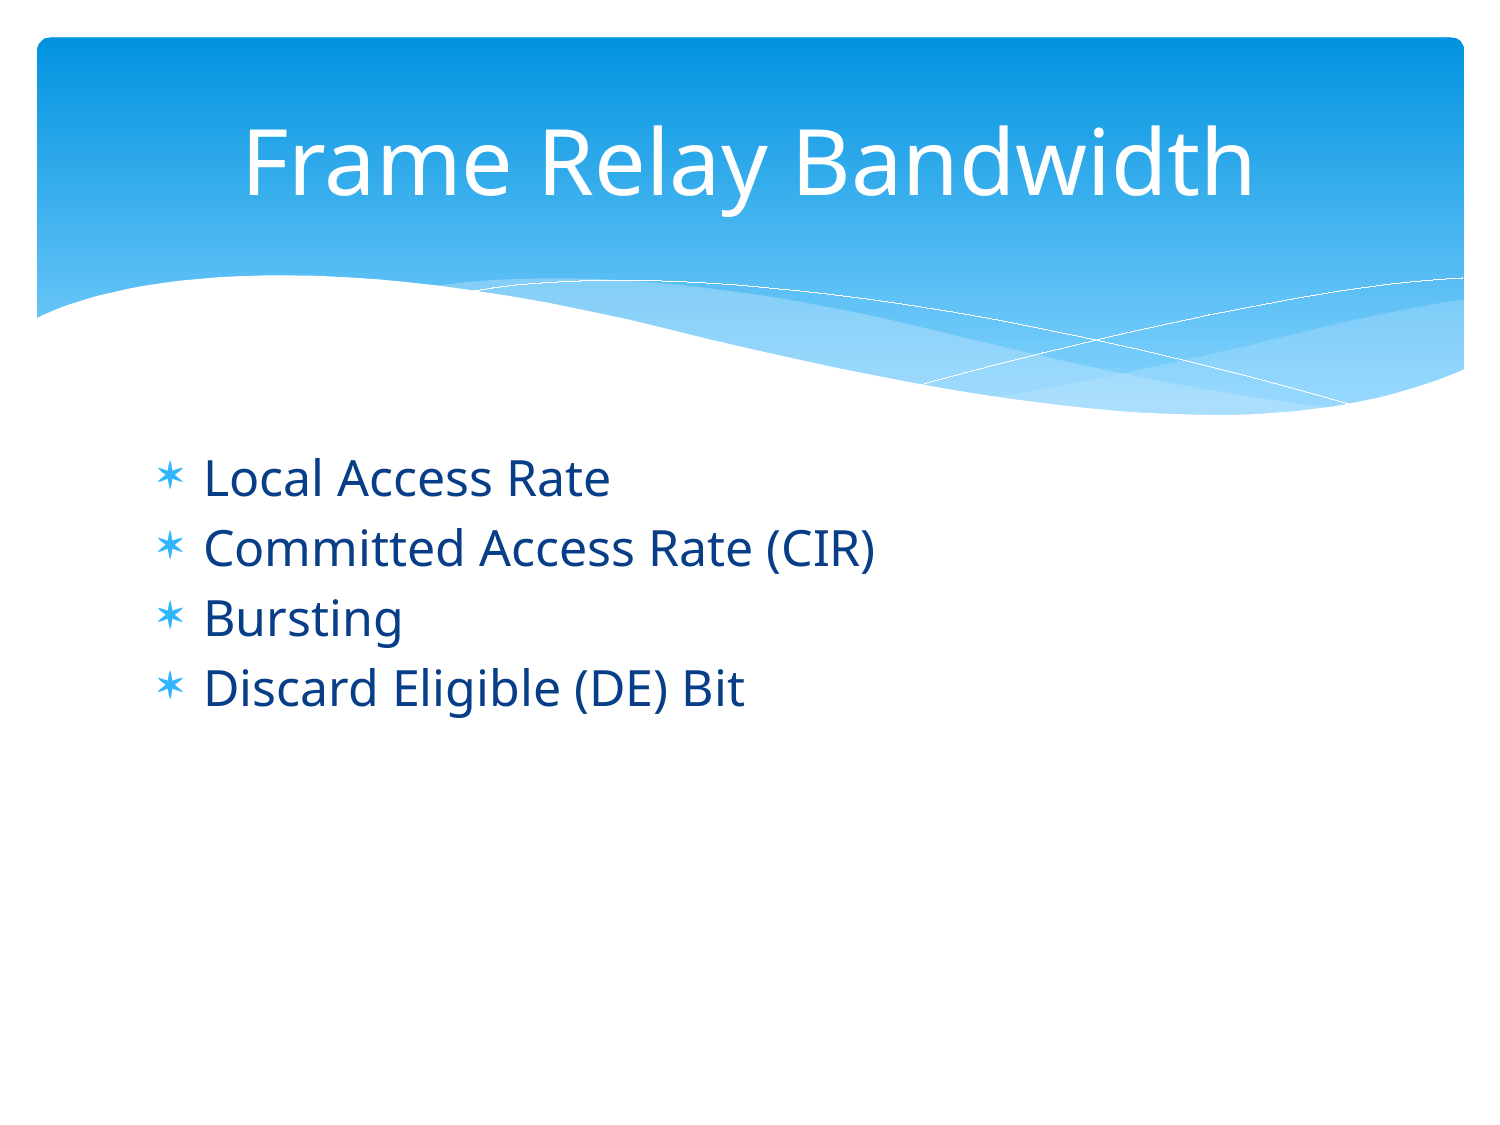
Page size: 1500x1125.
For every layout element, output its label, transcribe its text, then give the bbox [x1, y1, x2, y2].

title Frame Relay Bandwidth [75, 55, 1425, 261]
list Local Access Rate Committed Access Rate (CIR) Bursting Discard Eligible (DE) Bit [143, 438, 1359, 1005]
